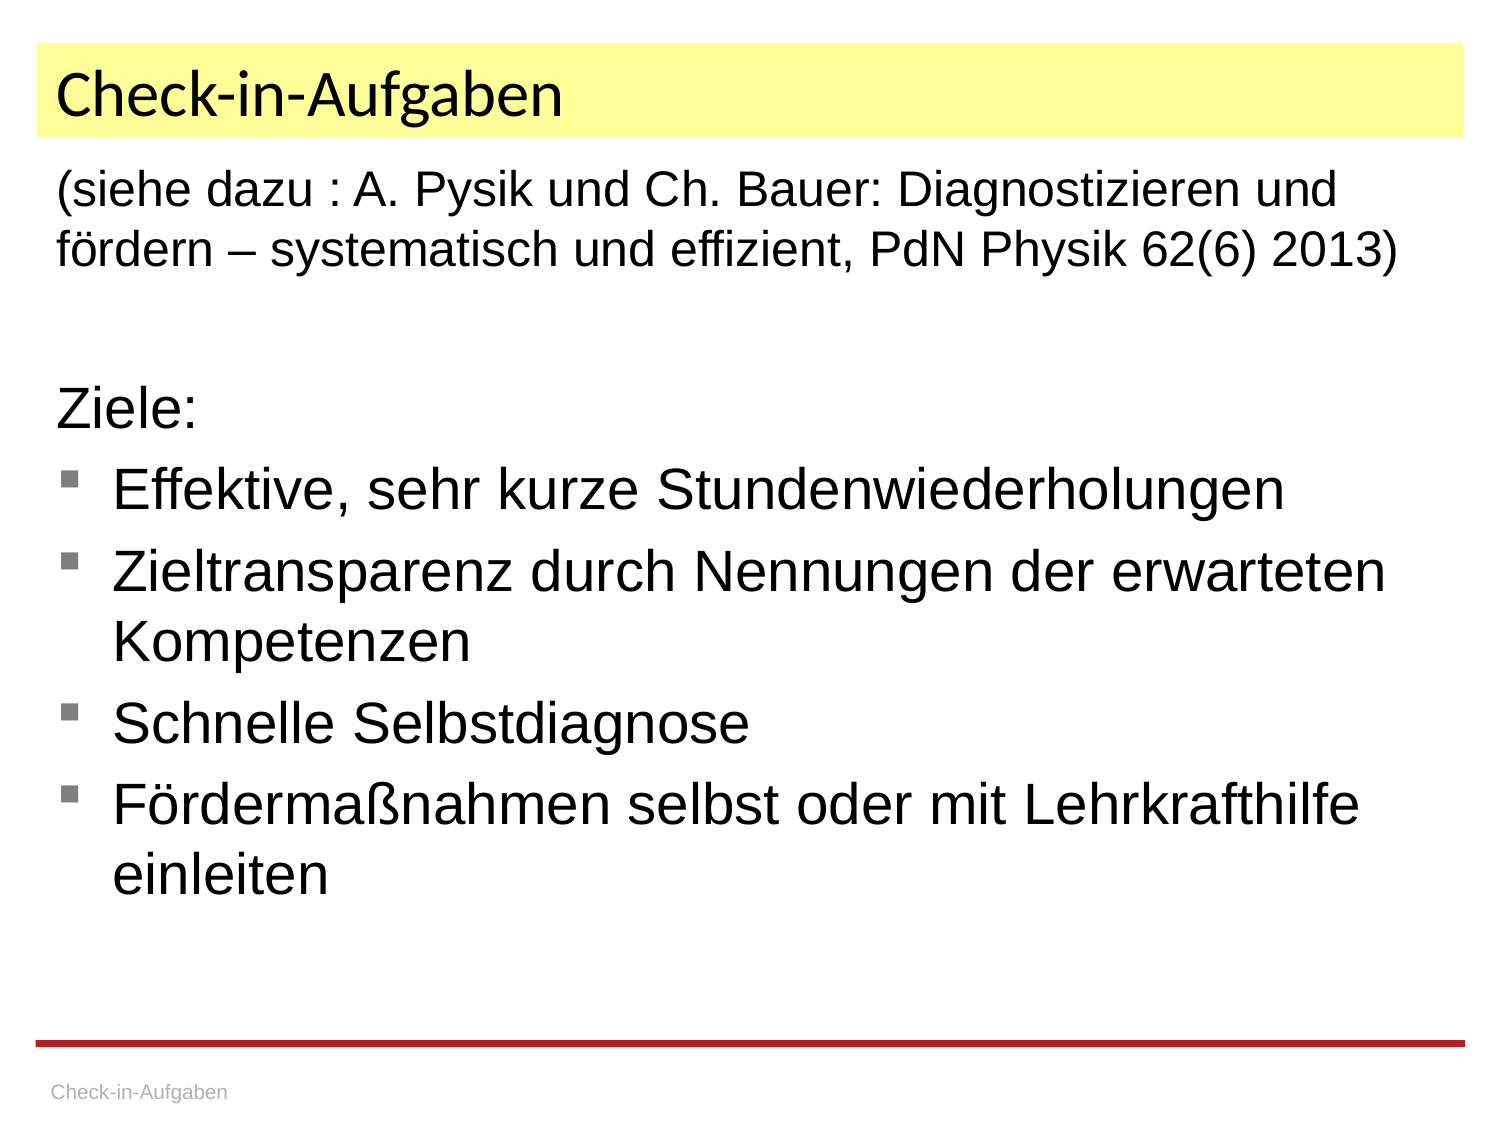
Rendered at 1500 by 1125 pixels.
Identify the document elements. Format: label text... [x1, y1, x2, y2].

title Check-in-Aufgaben [41, 42, 1459, 149]
list (siehe dazu : A. Pysik und Ch. Bauer: Diagnostizieren und fördern – systematisch und effizient, PdN Physik 62(6) 2013) Ziele: Effektive, sehr kurze Stundenwiederholungen Zieltransparenz durch Nennungen der erwarteten Kompetenzen Schnelle Selbstdiagnose Fördermaßnahmen selbst oder mit Lehrkrafthilfe einleiten [41, 149, 1459, 1024]
footer Check-in-Aufgaben [35, 1061, 768, 1122]
